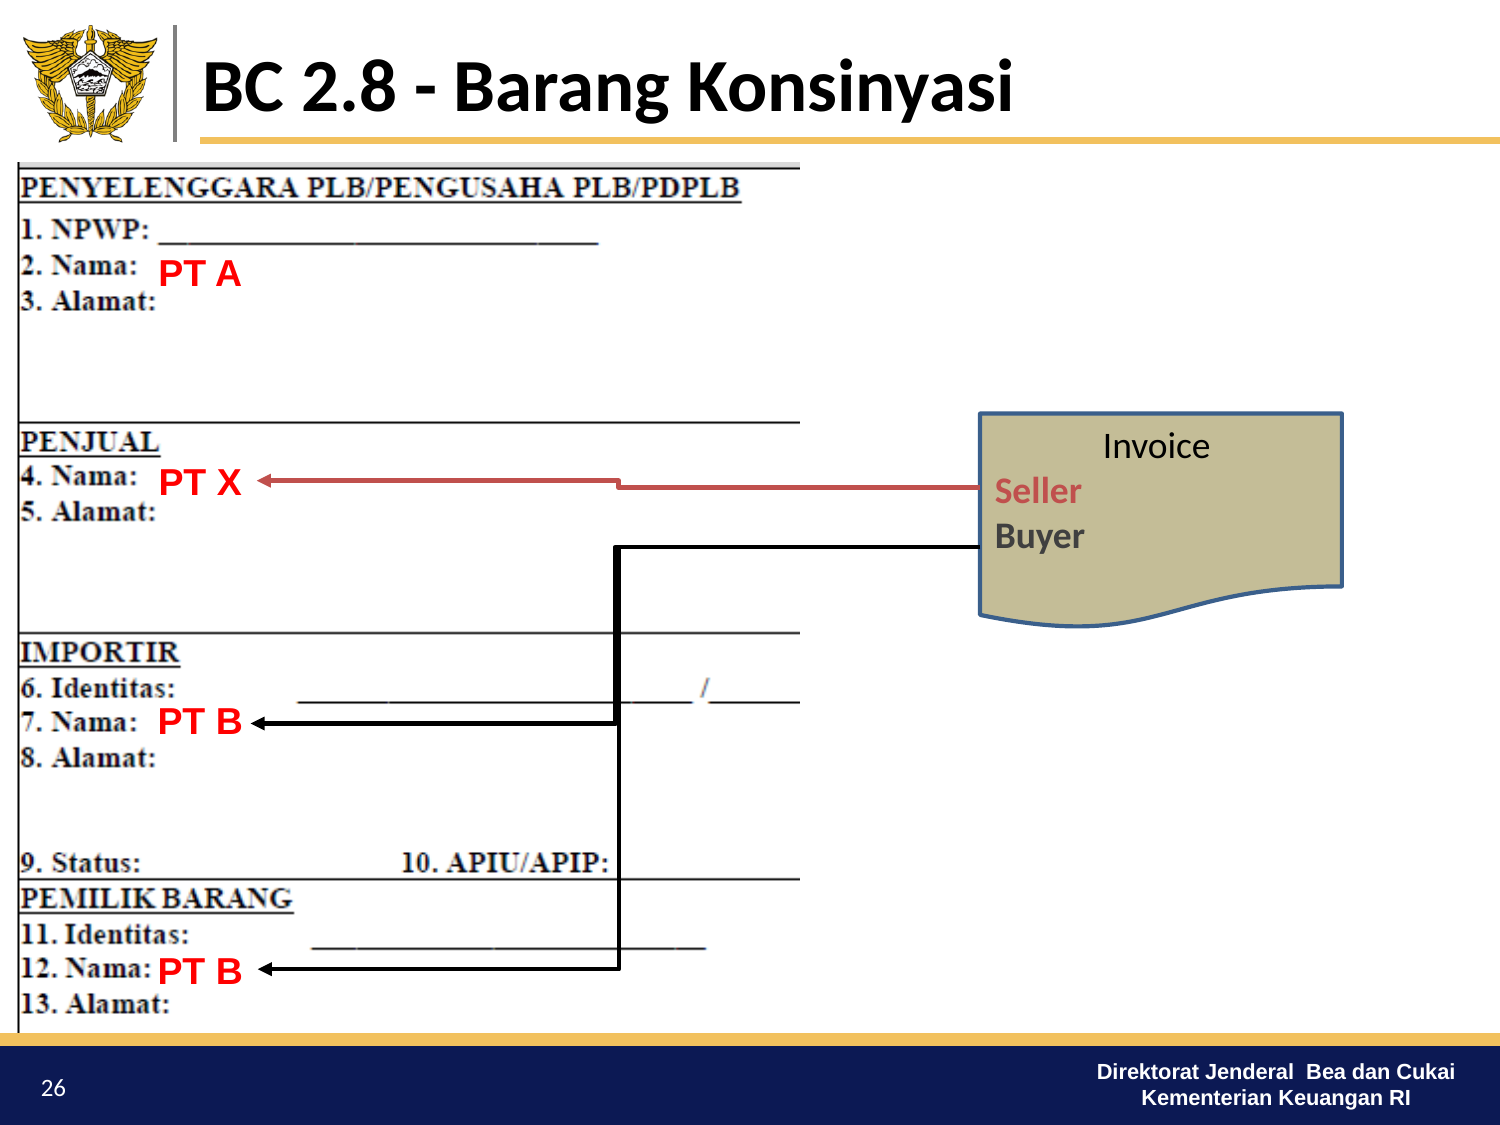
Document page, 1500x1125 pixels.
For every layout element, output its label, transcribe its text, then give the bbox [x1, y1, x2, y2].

slide_number 26 [25, 1056, 376, 1117]
text_box Invoice Seller Buyer [977, 411, 1344, 629]
picture [19, 19, 163, 150]
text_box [250, 546, 981, 970]
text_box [250, 480, 981, 488]
picture [0, 162, 1500, 1125]
title BC 2.8 - Barang Konsinyasi [187, 12, 1500, 150]
